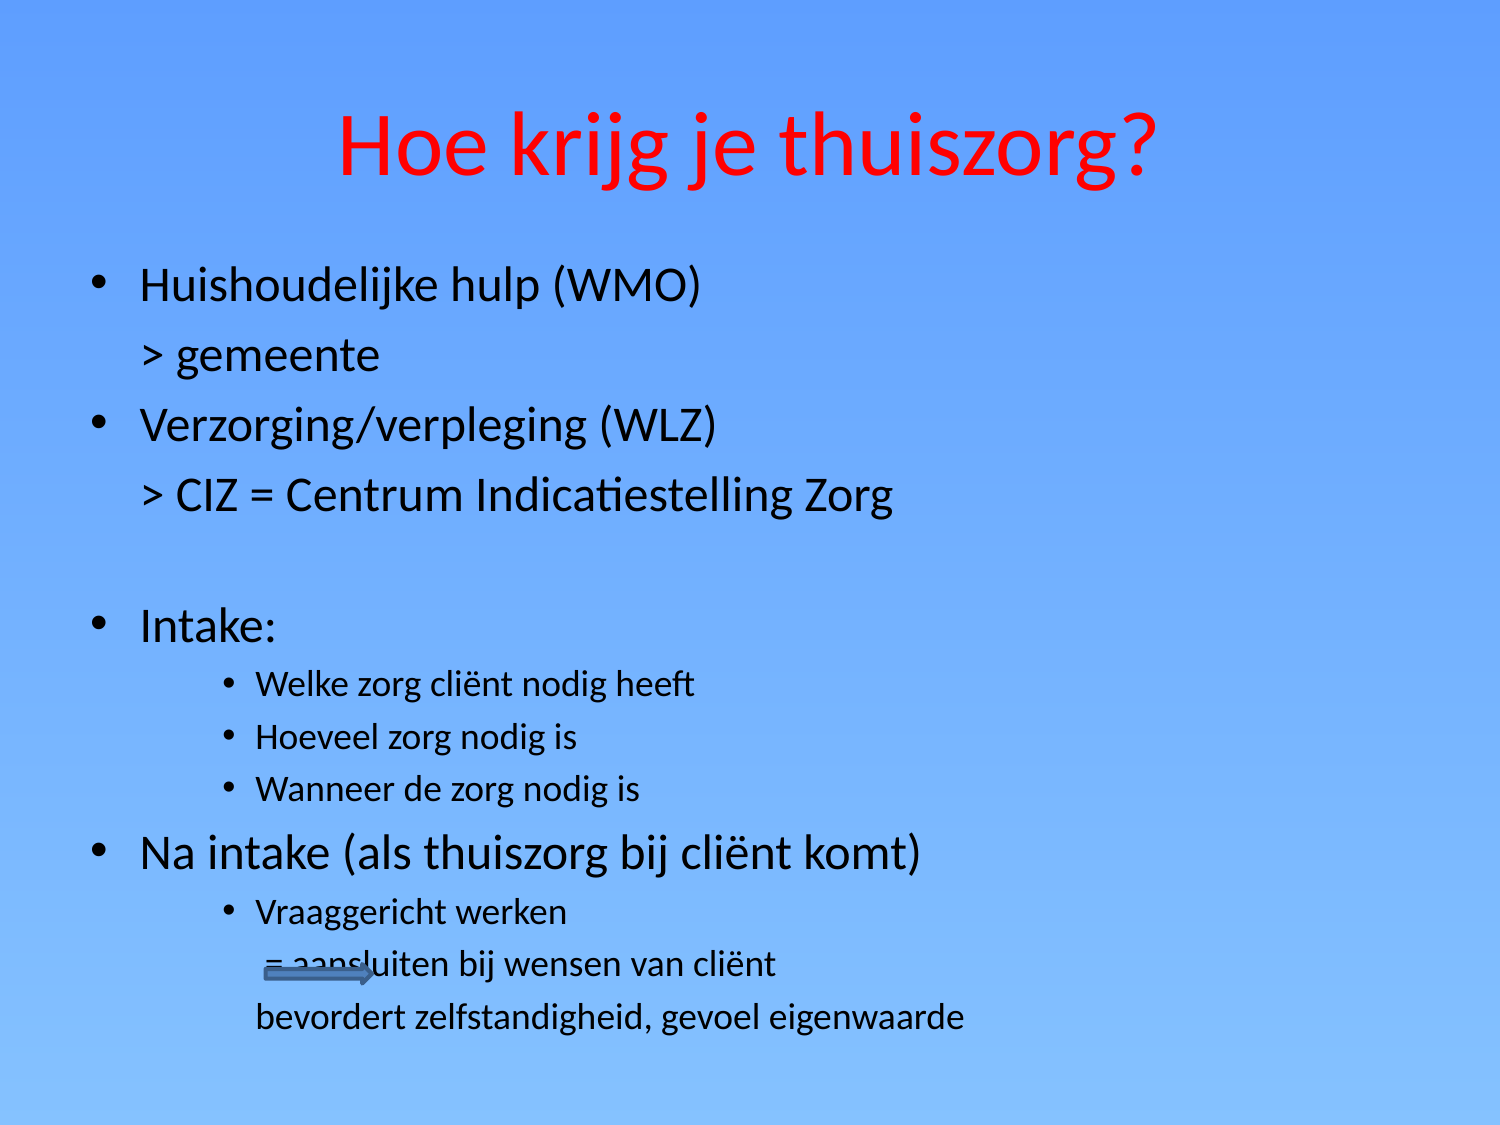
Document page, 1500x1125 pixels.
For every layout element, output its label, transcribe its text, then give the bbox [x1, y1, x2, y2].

title Hoe krijg je thuiszorg? [75, 45, 1425, 233]
list Huishoudelijke hulp (WMO) > gemeente Verzorging/verpleging (WLZ) > CIZ = Centrum Indicatiestelling Zorg Intake: Welke zorg cliënt nodig heeft Hoeveel zorg nodig is Wanneer de zorg nodig is Na intake (als thuiszorg bij cliënt komt) Vraaggericht werken = aansluiten bij wensen van cliënt bevordert zelfstandigheid, gevoel eigenwaarde [75, 243, 1425, 1047]
text_box [263, 962, 375, 986]
